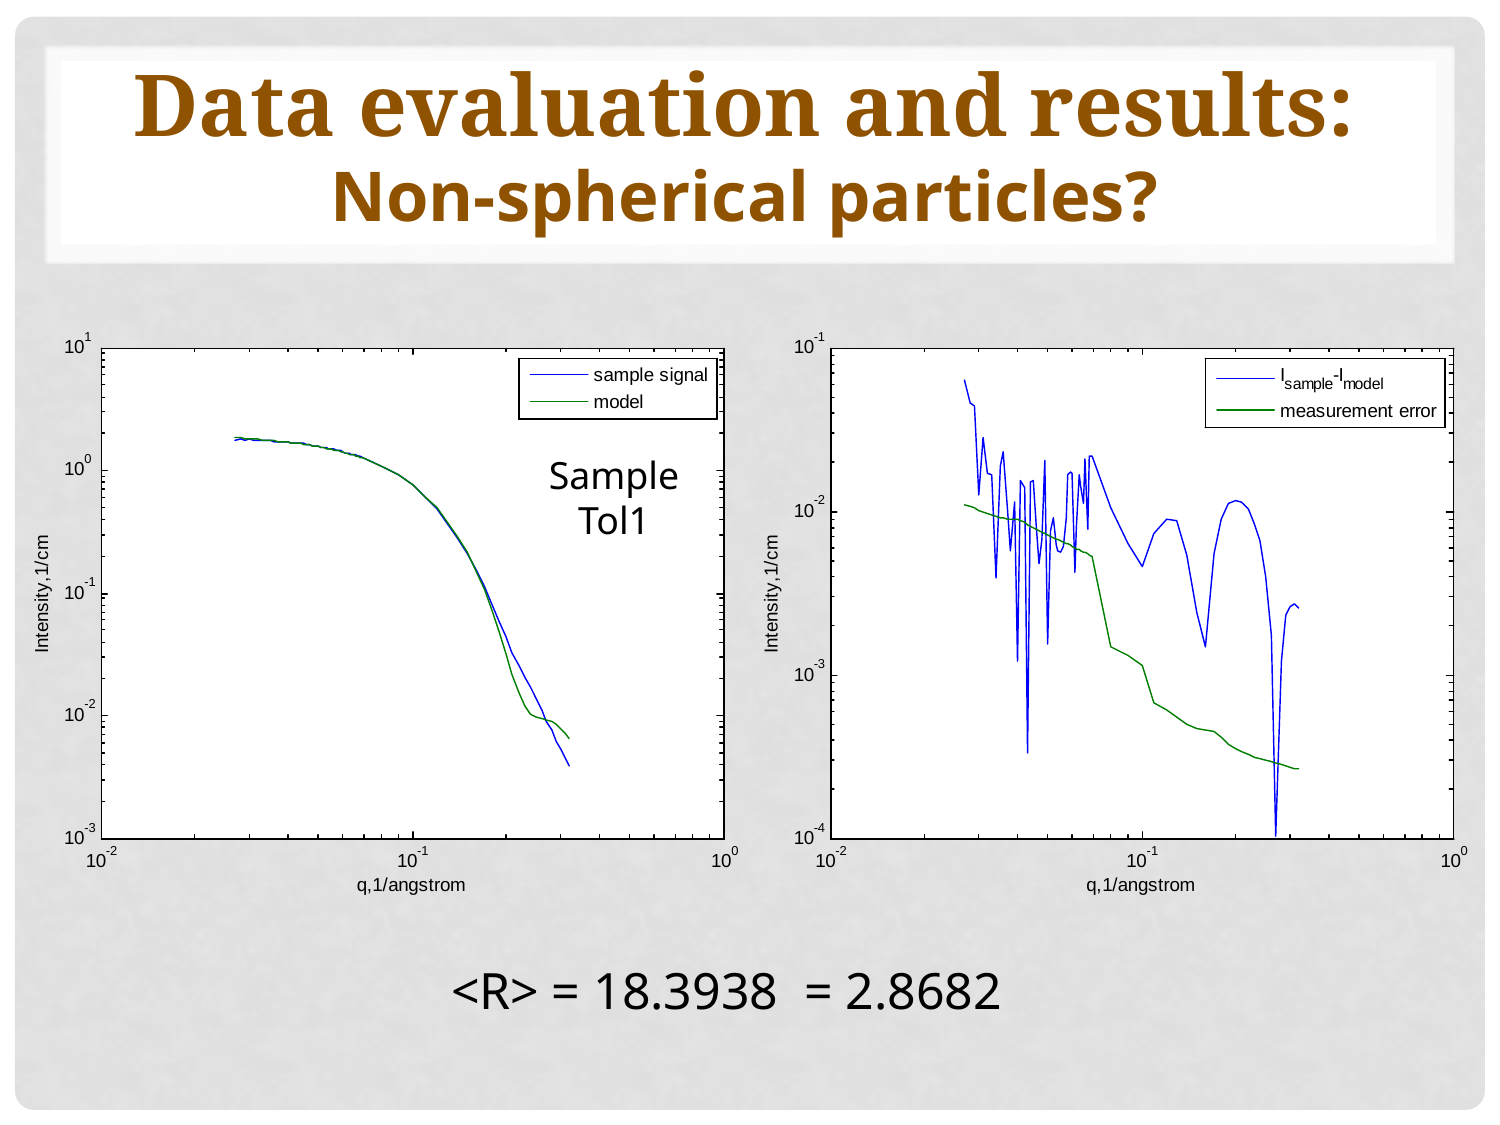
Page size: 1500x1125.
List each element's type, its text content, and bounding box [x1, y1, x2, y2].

text_box Data evaluation and results: Non-spherical particles? [47, 30, 1442, 256]
picture [0, 302, 1500, 906]
